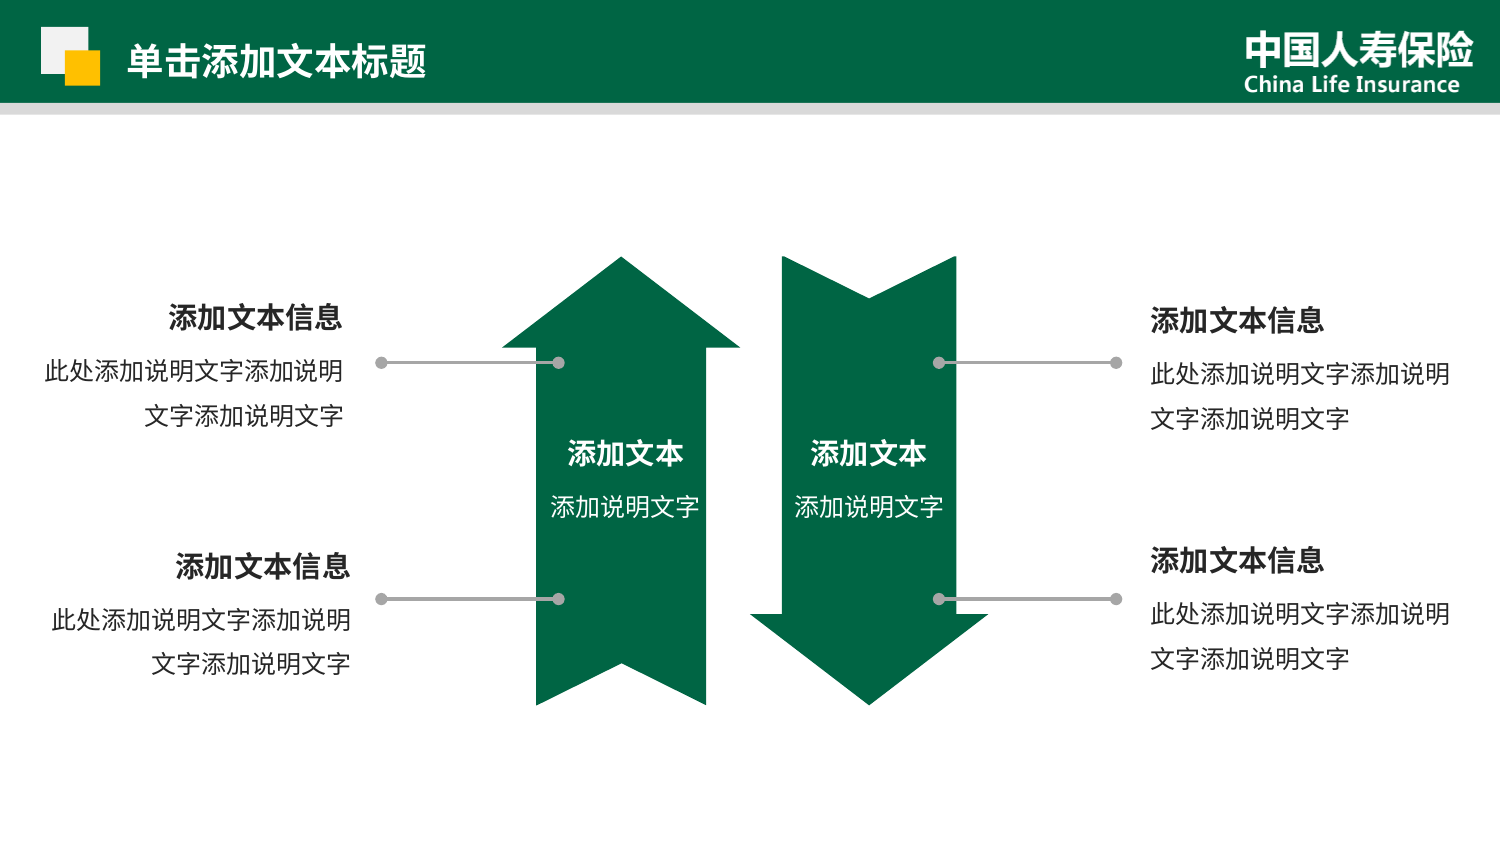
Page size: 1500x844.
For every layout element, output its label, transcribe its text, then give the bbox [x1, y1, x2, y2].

text_box [0, 0, 1500, 101]
text_box 添加文本信息 此处添加说明文字添加说明文字添加说明文字 [1135, 535, 1483, 670]
picture [1240, 21, 1500, 100]
text_box 添加文本信息 此处添加说明文字添加说明文字添加说明文字 [17, 540, 367, 672]
text_box [499, 254, 743, 427]
text_box 添加文本信息 此处添加说明文字添加说明文字添加说明文字 [1135, 295, 1483, 431]
text_box [0, 101, 1500, 117]
text_box [63, 48, 102, 88]
text_box 添加文本信息 此处添加说明文字添加说明文字添加说明文字 [17, 291, 359, 424]
text_box [747, 534, 991, 708]
text_box [39, 25, 91, 76]
text_box [533, 534, 709, 708]
text_box 添加文本 添加说明文字 [525, 427, 727, 534]
text_box 添加文本 添加说明文字 [768, 427, 970, 534]
text_box [779, 254, 959, 427]
text_box 单击添加文本标题 [112, 30, 491, 91]
